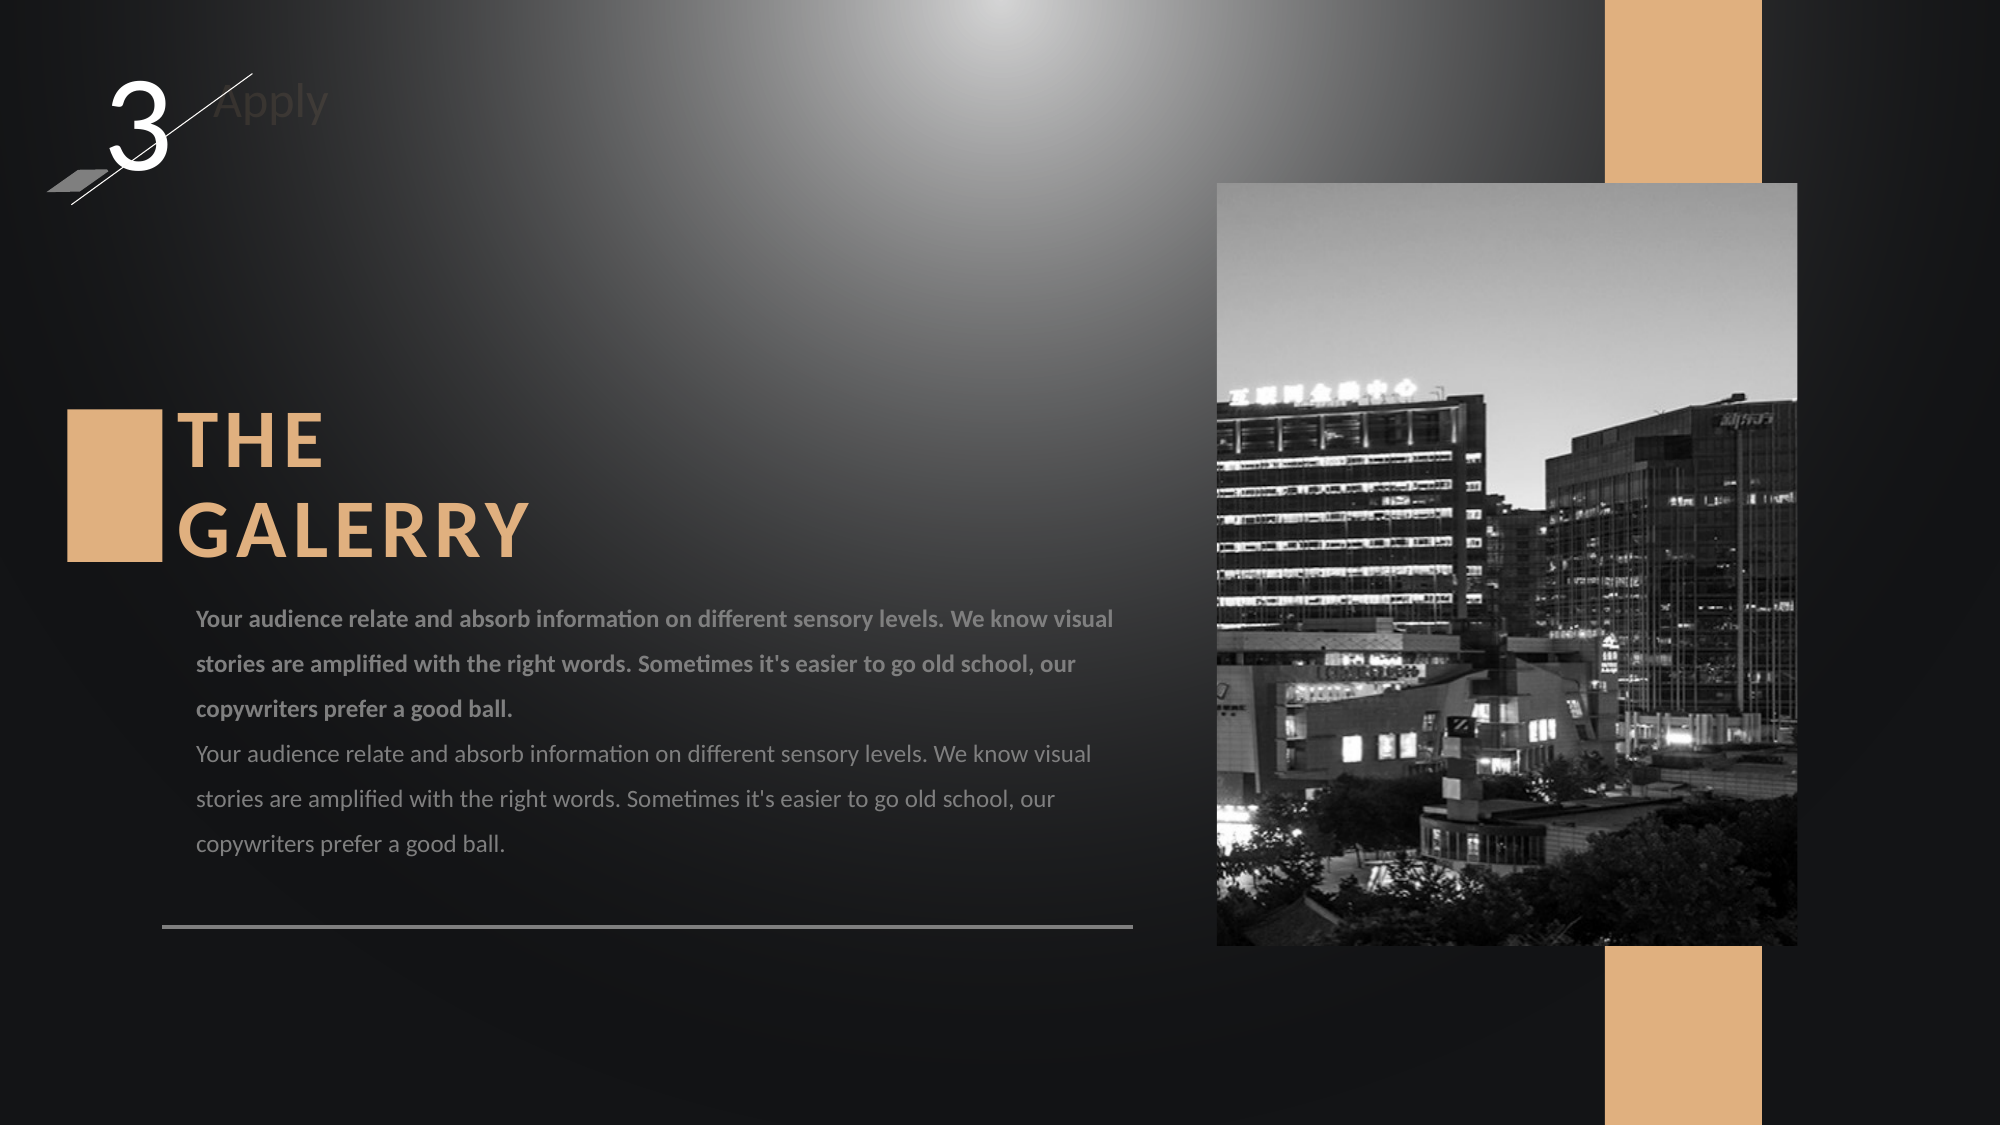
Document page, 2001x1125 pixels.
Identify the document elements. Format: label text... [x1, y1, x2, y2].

text_box [1604, 0, 1763, 183]
text_box Your audience relate and absorb information on different sensory levels. We know visual stories are amplified with the right words. Sometimes it's easier to go old school, our copywriters prefer a good ball. Your audience relate and absorb information on different sensory levels. We know visual stories are amplified with the right words. Sometimes it's easier to go old school, our copywriters prefer a good ball. [181, 580, 1156, 865]
text_box [1604, 946, 1763, 1125]
picture [1216, 183, 1798, 946]
text_box [66, 408, 163, 563]
text_box THE GALERRY [162, 388, 718, 491]
text_box Apply [222, 60, 1455, 136]
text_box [88, 25, 222, 239]
